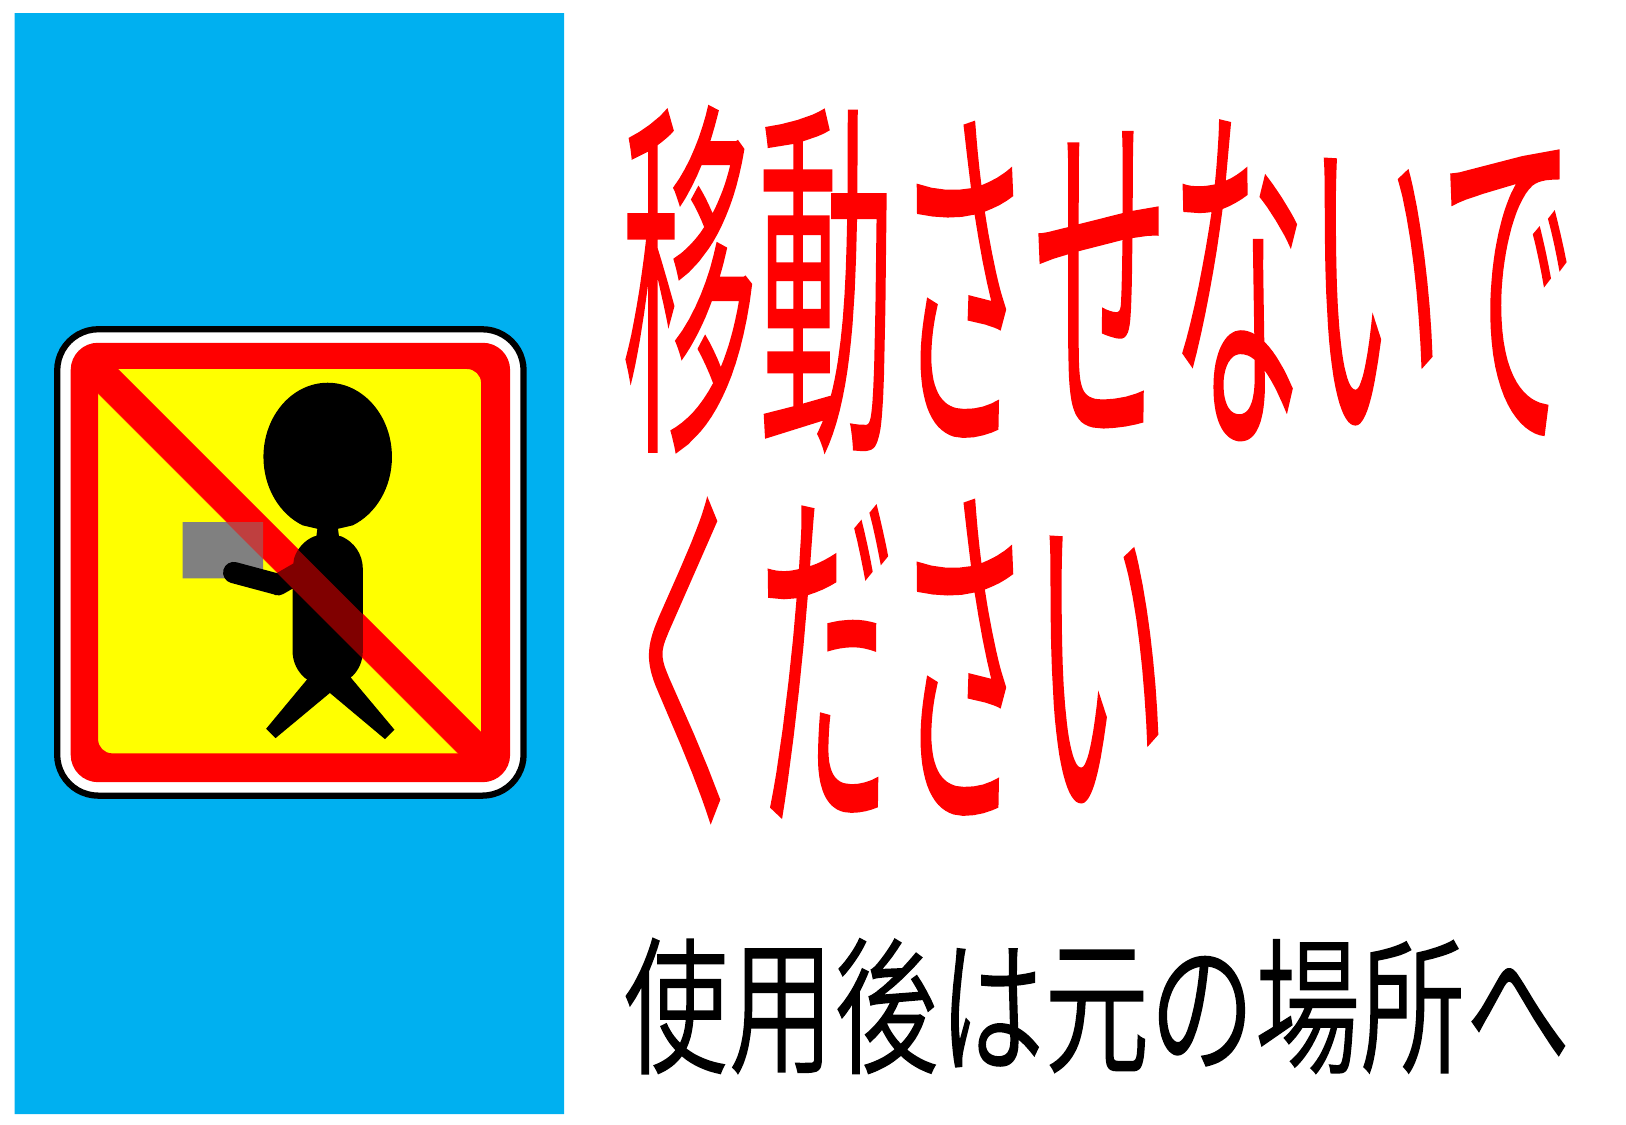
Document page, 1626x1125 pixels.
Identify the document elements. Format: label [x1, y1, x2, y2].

text_box [12, 11, 566, 1116]
text_box [56, 329, 524, 796]
